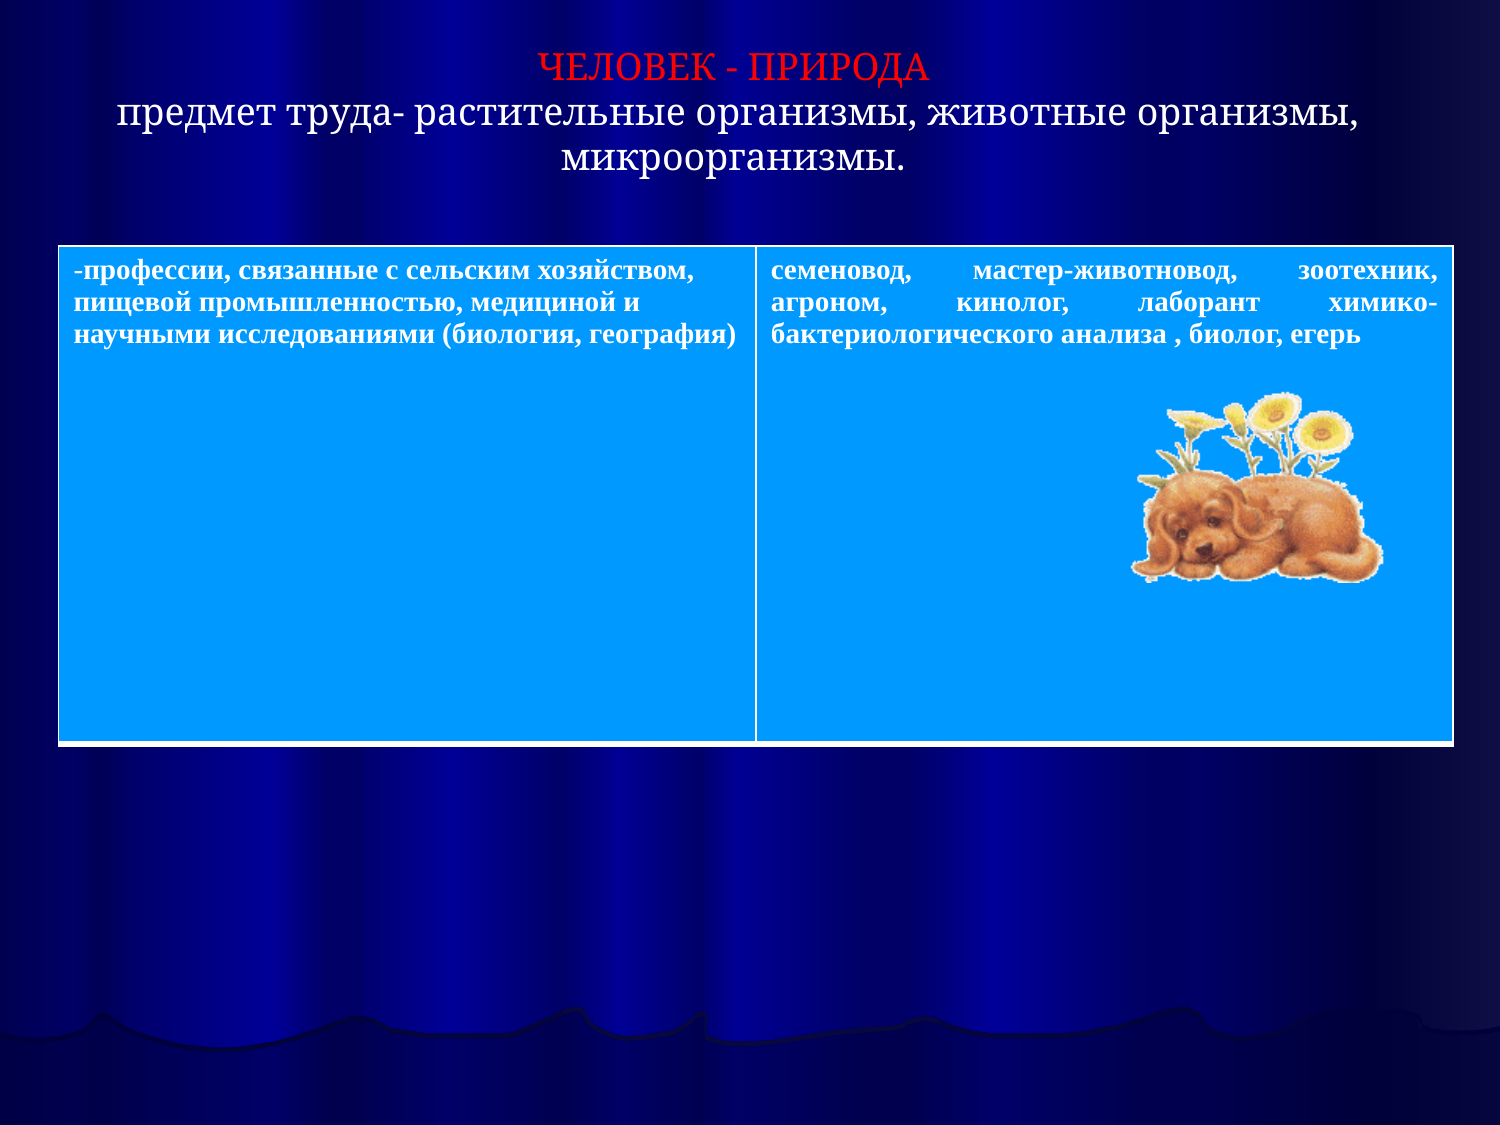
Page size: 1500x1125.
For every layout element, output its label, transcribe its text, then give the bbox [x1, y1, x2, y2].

table_header -профессии, связанные с сельским хозяйством, пищевой промышленностью, медициной и научными исследованиями (биология, география) [59, 247, 755, 741]
table_header семеновод, мастер-животновод, зоотехник, агроном, кинолог, лаборант химико-бактериологического анализа , биолог, егерь [757, 247, 1452, 741]
text_box ЧЕЛОВЕК - ПРИРОДА предмет труда- растительные организмы, животные организмы, микроорганизмы. [35, 35, 1442, 230]
picture [1124, 386, 1396, 584]
